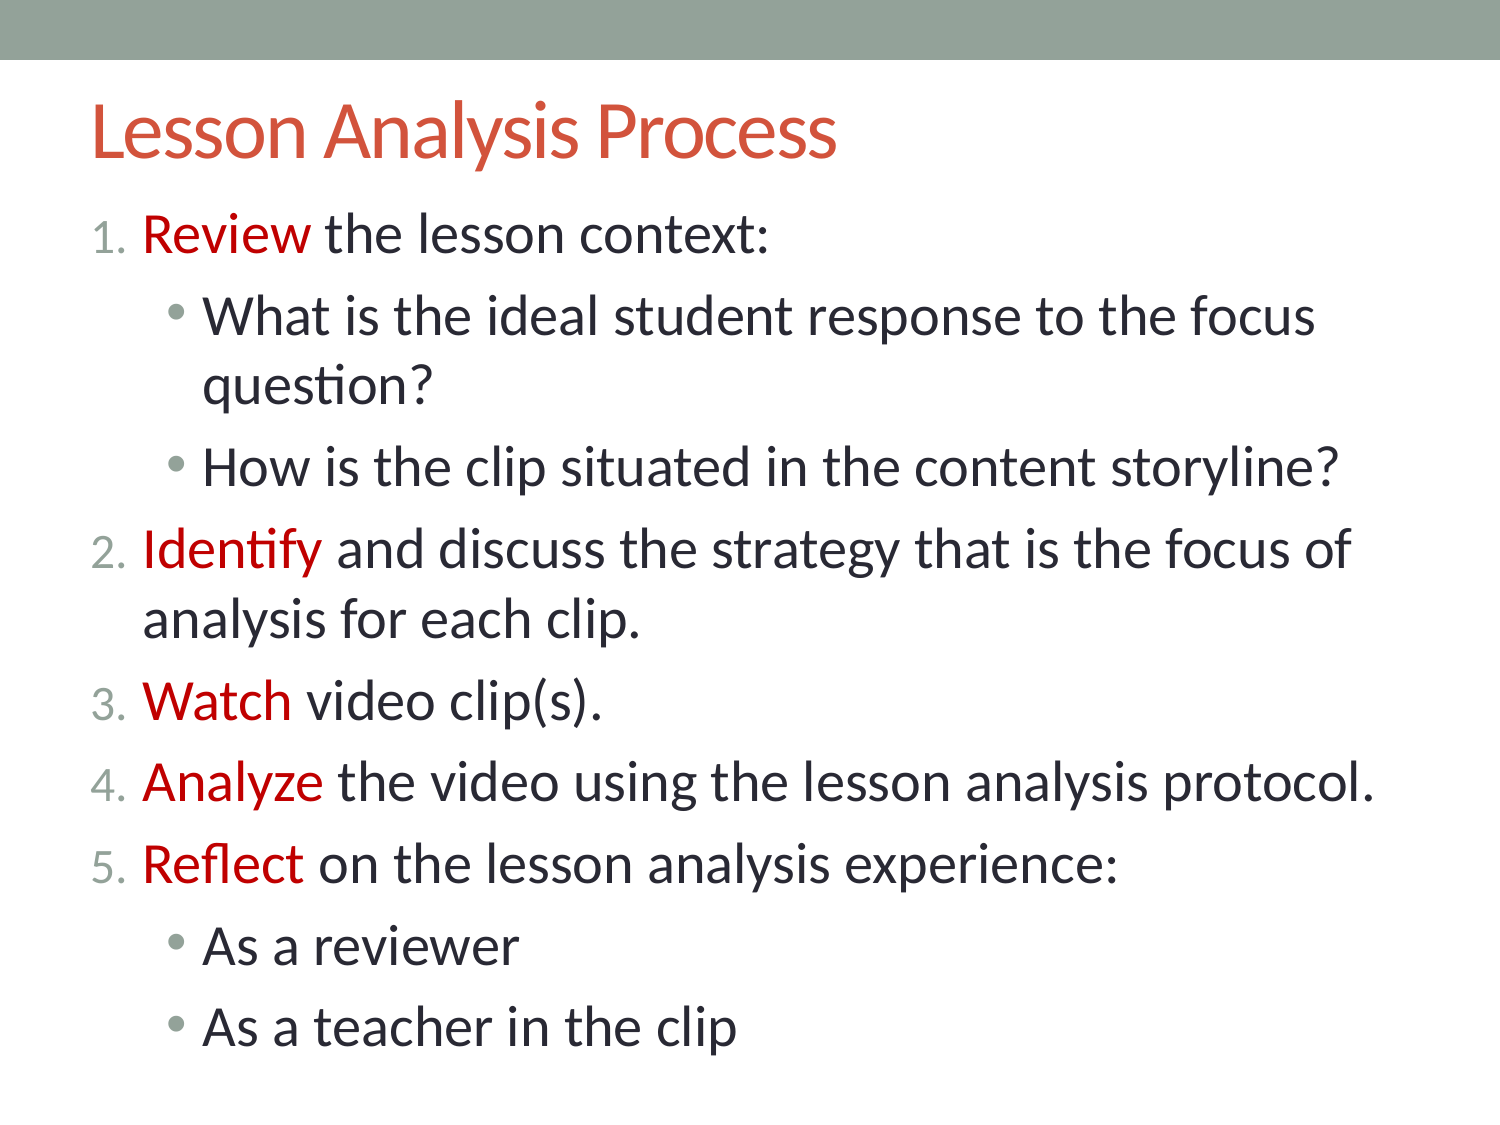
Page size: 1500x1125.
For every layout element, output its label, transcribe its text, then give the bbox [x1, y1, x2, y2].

list Review the lesson context: What is the ideal student response to the focus question? How is the clip situated in the content storyline? Identify and discuss the strategy that is the focus of analysis for each clip. Watch video clip(s). Analyze the video using the lesson analysis protocol. Reflect on the lesson analysis experience: As a reviewer As a teacher in the clip [75, 187, 1425, 1075]
title Lesson Analysis Process [75, 50, 1425, 187]
